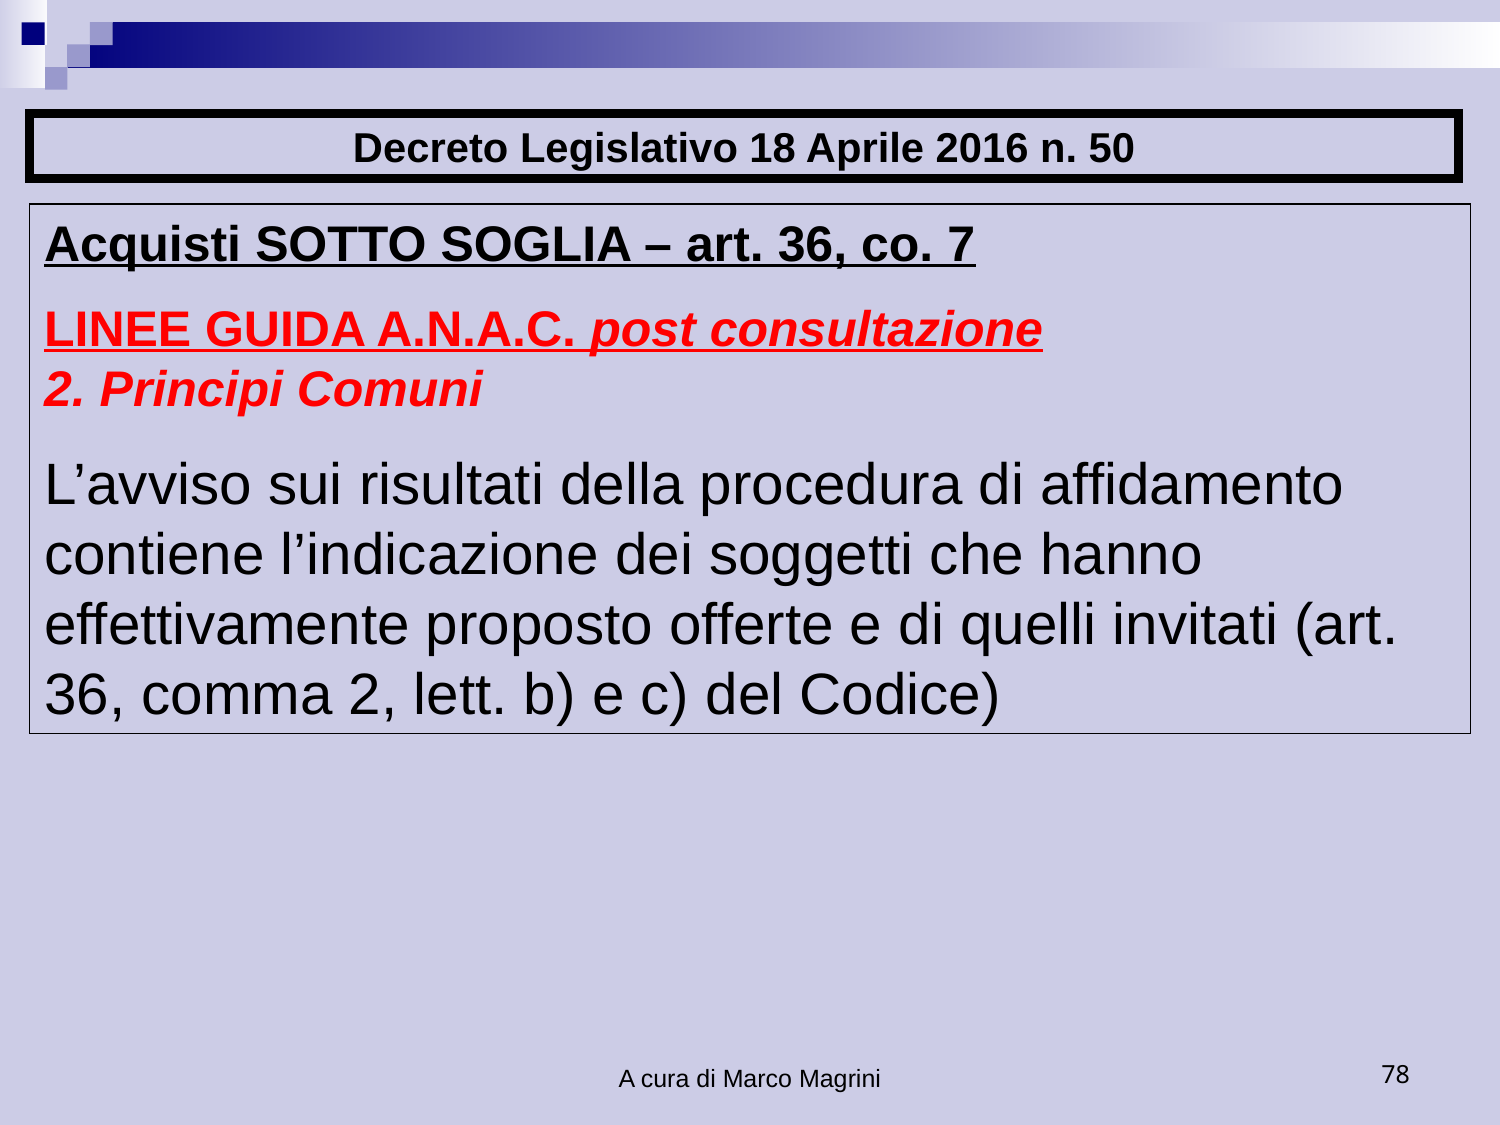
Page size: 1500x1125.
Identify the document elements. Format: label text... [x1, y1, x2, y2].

text_box Acquisti SOTTO SOGLIA – art. 36, co. 7 LINEE GUIDA A.N.A.C. post consultazione 2. Principi Comuni L’avviso sui risultati della procedura di affidamento contiene l’indicazione dei soggetti che hanno effettivamente proposto offerte e di quelli invitati (art. 36, comma 2, lett. b) e c) del Codice) [29, 203, 1471, 734]
slide_number 78 [1074, 1025, 1425, 1100]
footer A cura di Marco Magrini [512, 1025, 988, 1100]
text_box Decreto Legislativo 18 Aprile 2016 n. 50 [29, 113, 1459, 179]
